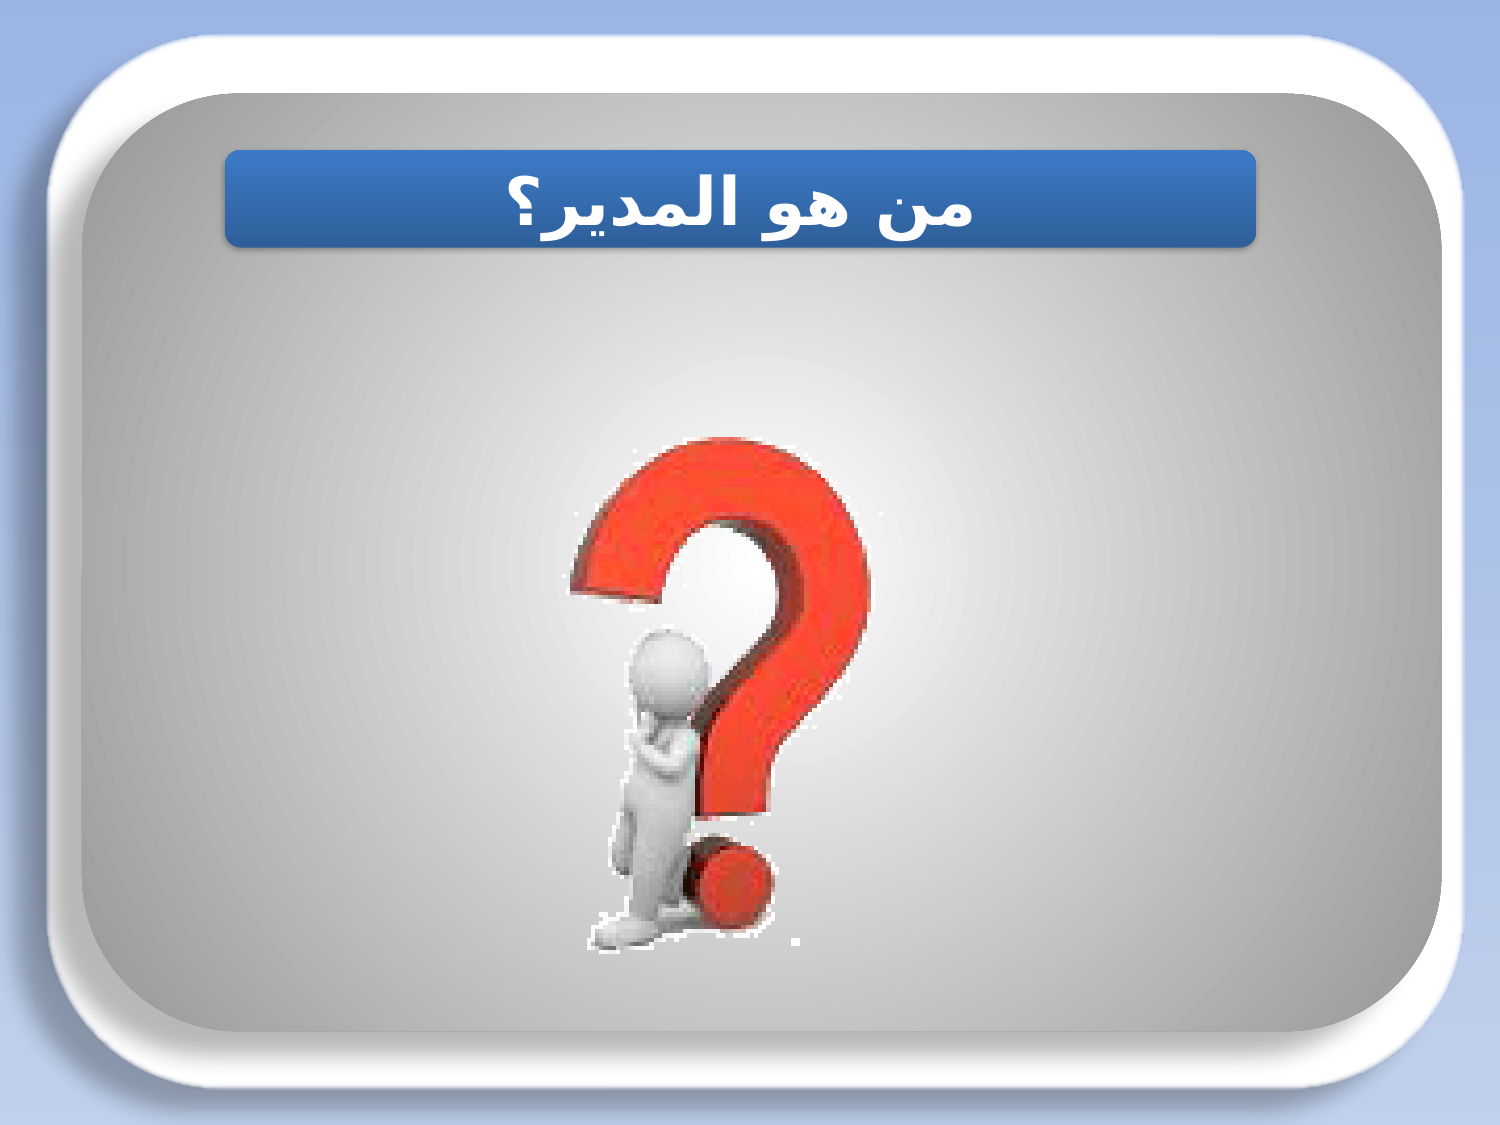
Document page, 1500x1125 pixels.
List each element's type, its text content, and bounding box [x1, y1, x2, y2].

picture [487, 412, 934, 1010]
text_box [79, 91, 1444, 1034]
text_box [49, 34, 1468, 1089]
footer اعداد / أ. غادة الرشيد [512, 1042, 988, 1103]
text_box [0, 0, 1500, 1125]
text_box من هو المدير؟ [224, 149, 1257, 248]
